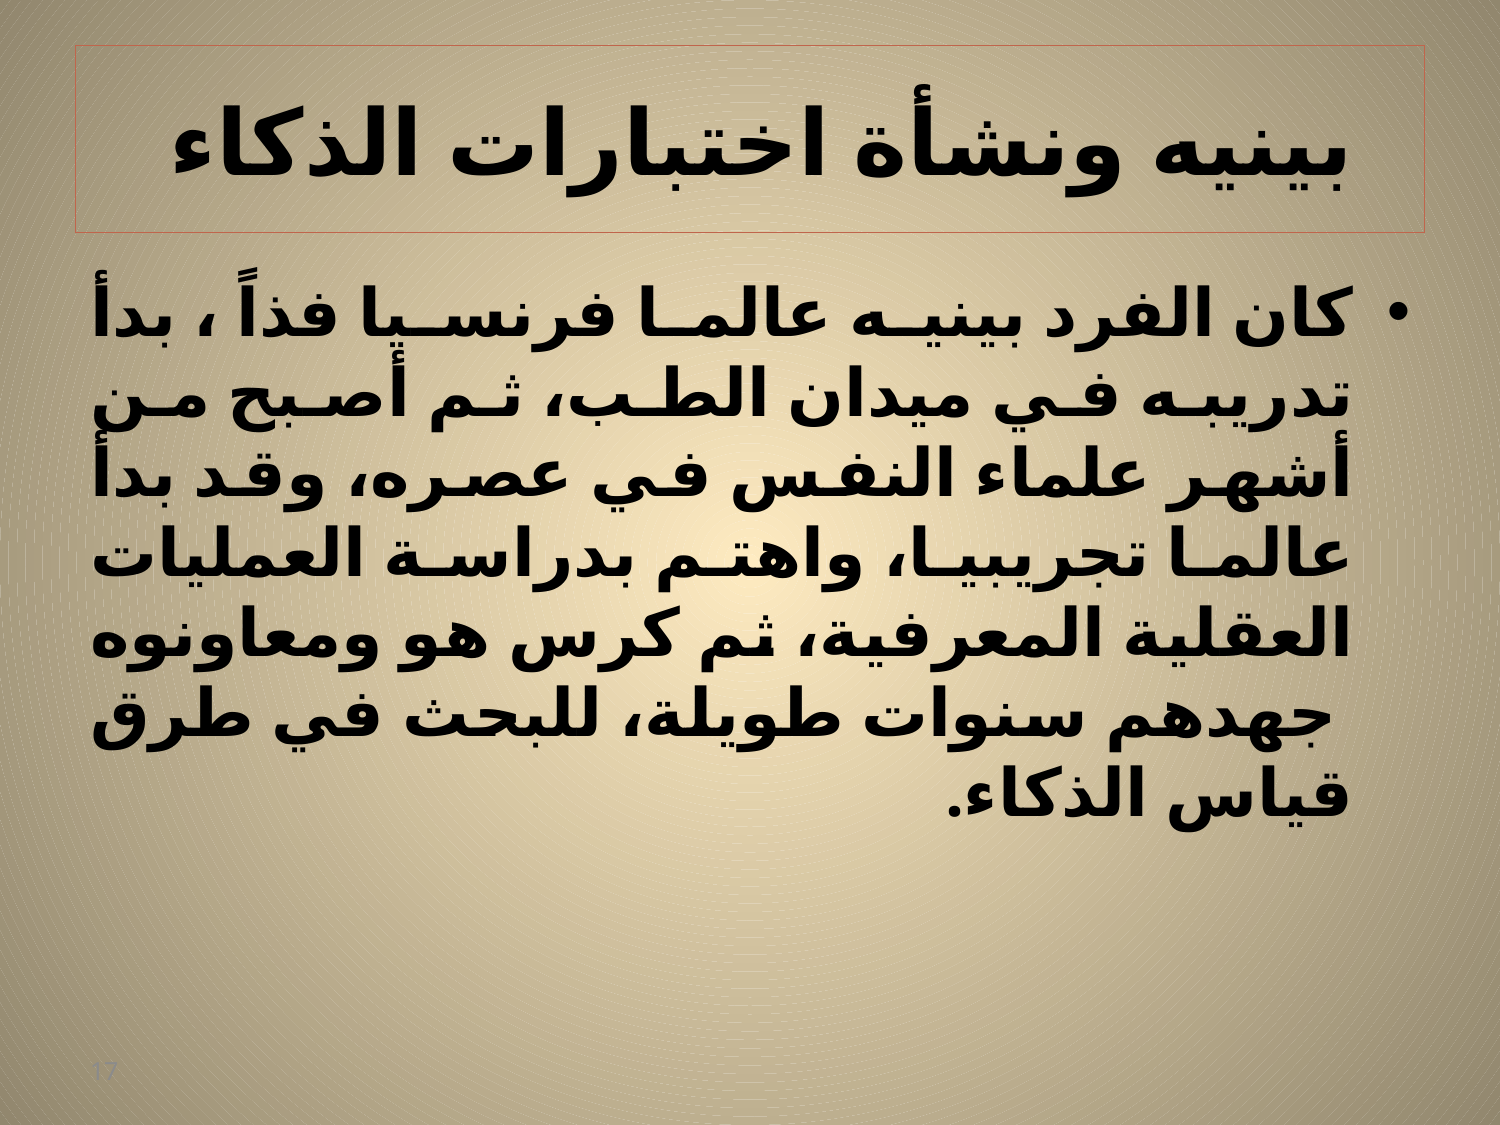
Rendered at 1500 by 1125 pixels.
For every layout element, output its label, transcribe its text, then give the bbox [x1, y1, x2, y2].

title بينيه ونشأة اختبارات الذكاء [75, 45, 1425, 233]
list كان الفرد بينيه عالما فرنسيا فذاً ، بدأ تدريبه في ميدان الطب، ثم أصبح من أشهر علماء النفس في عصره، وقد بدأ عالما تجريبيا، واهتم بدراسة العمليات العقلية المعرفية، ثم كرس هو ومعاونوه جهدهم سنوات طويلة، للبحث في طرق قياس الذكاء. [75, 262, 1425, 1005]
slide_number 17 [75, 1042, 425, 1103]
